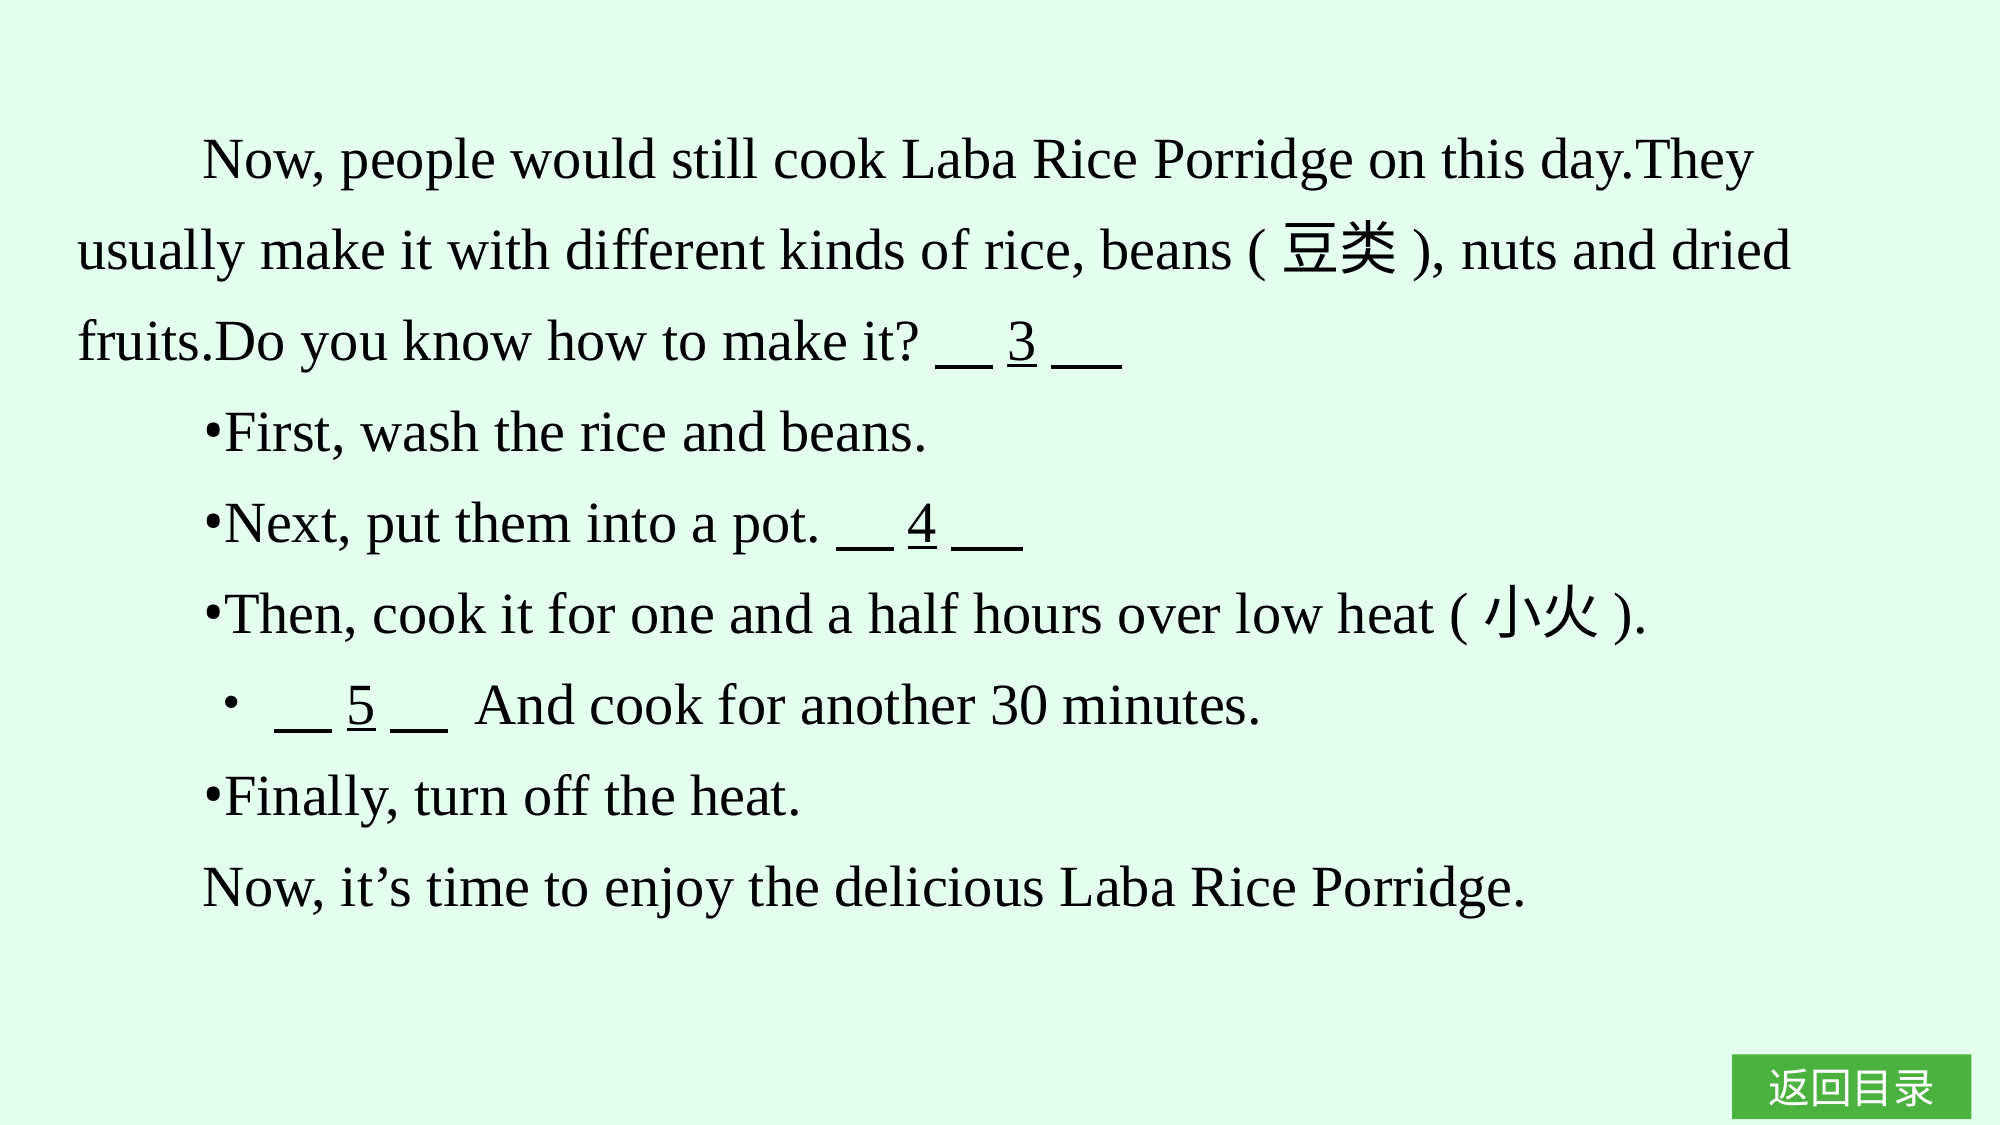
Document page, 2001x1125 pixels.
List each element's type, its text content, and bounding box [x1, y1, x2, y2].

text_box Now, people would still cook Laba Rice Porridge on this day.They usually make it with different kinds of rice, beans (豆类), nuts and dried fruits.Do you know how to make it? 3 •First, wash the rice and beans. •Next, put them into a pot. 4 •Then, cook it for one and a half hours over low heat (小火). • 5 And cook for another 30 minutes. •Finally, turn off the heat. Now, it’s time to enjoy the delicious Laba Rice Porridge. [62, 92, 1938, 926]
